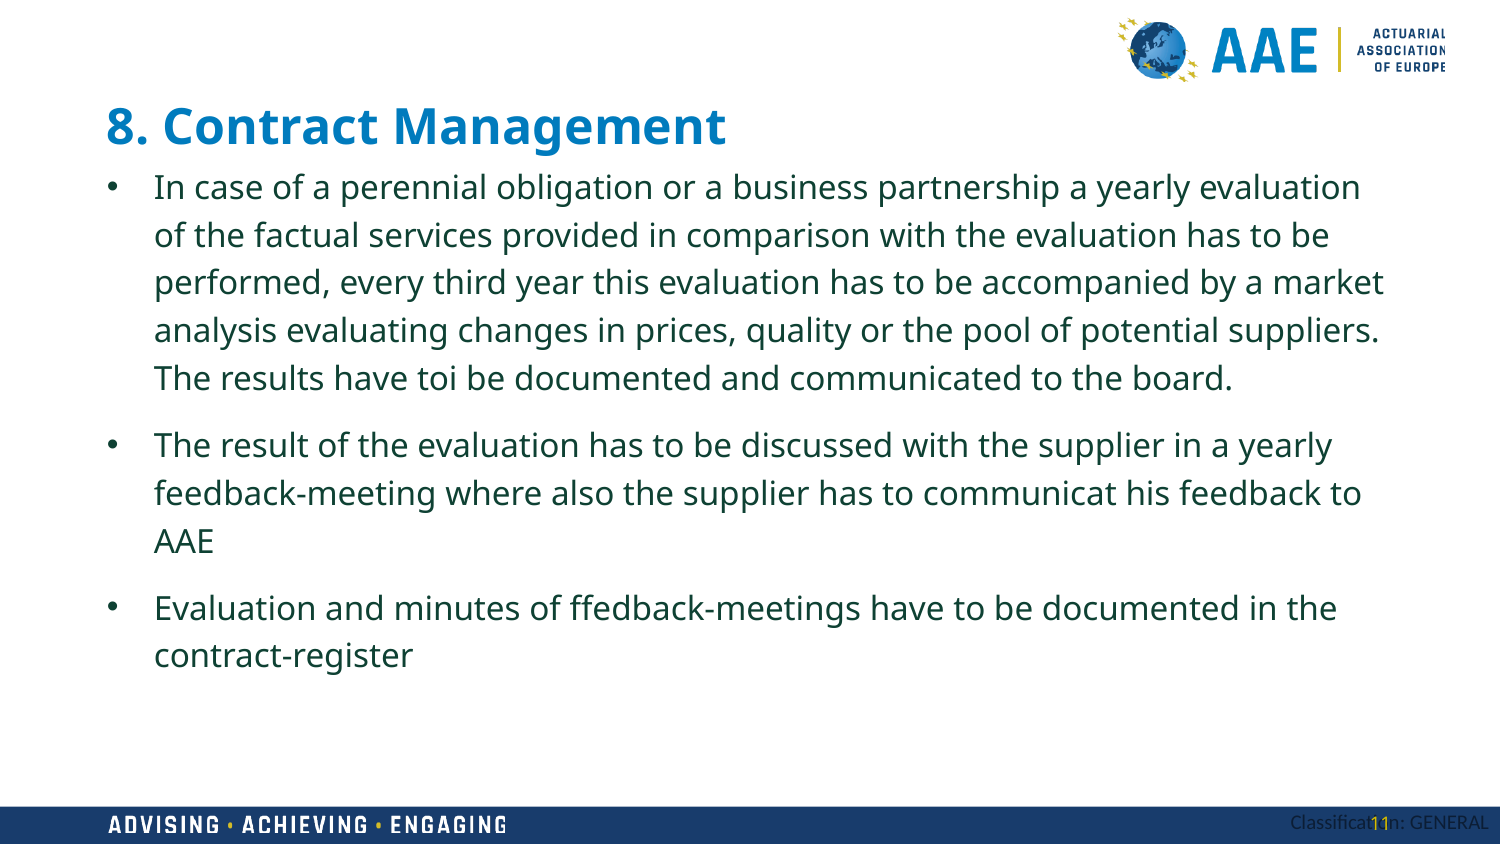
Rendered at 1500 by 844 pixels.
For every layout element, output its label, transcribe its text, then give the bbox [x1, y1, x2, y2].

title 8. Contract Management [106, 94, 1392, 157]
list In case of a perennial obligation or a business partnership a yearly evaluation of the factual services provided in comparison with the evaluation has to be performed, every third year this evaluation has to be accompanied by a market analysis evaluating changes in prices, quality or the pool of potential suppliers. The results have toi be documented and communicated to the board. The result of the evaluation has to be discussed with the supplier in a yearly feedback-meeting where also the supplier has to communicat his feedback to AAE Evaluation and minutes of ffedback-meetings have to be documented in the contract-register [106, 157, 1392, 799]
slide_number 11 [1102, 809, 1392, 842]
